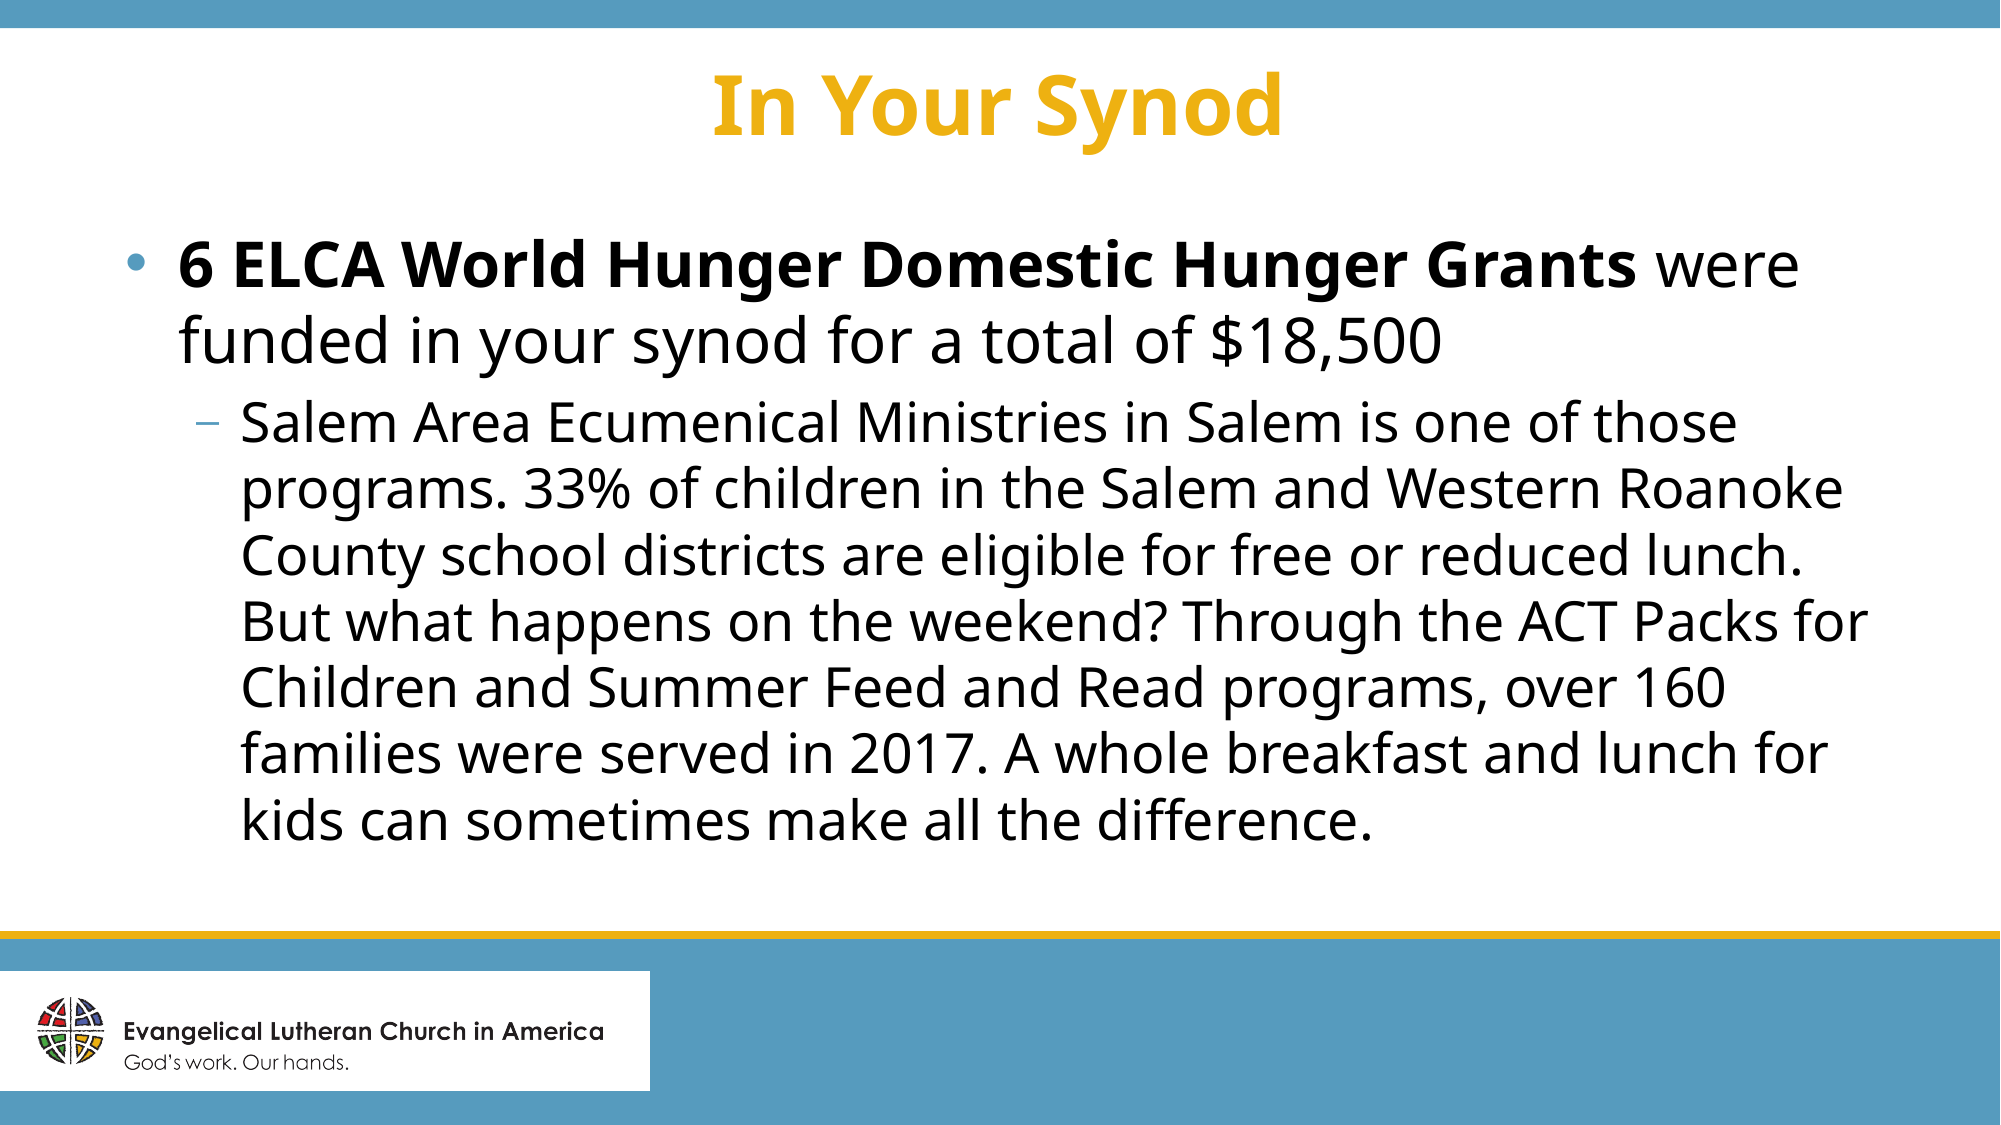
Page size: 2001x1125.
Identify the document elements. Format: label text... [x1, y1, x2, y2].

title In Your Synod [125, 45, 1875, 207]
list 6 ELCA World Hunger Domestic Hunger Grants were funded in your synod for a total of $18,500 Salem Area Ecumenical Ministries in Salem is one of those programs. 33% of children in the Salem and Western Roanoke County school districts are eligible for free or reduced lunch. But what happens on the weekend? Through the ACT Packs for Children and Summer Feed and Read programs, over 160 families were served in 2017. A whole breakfast and lunch for kids can sometimes make all the difference. [125, 216, 1875, 899]
picture [37, 997, 603, 1071]
